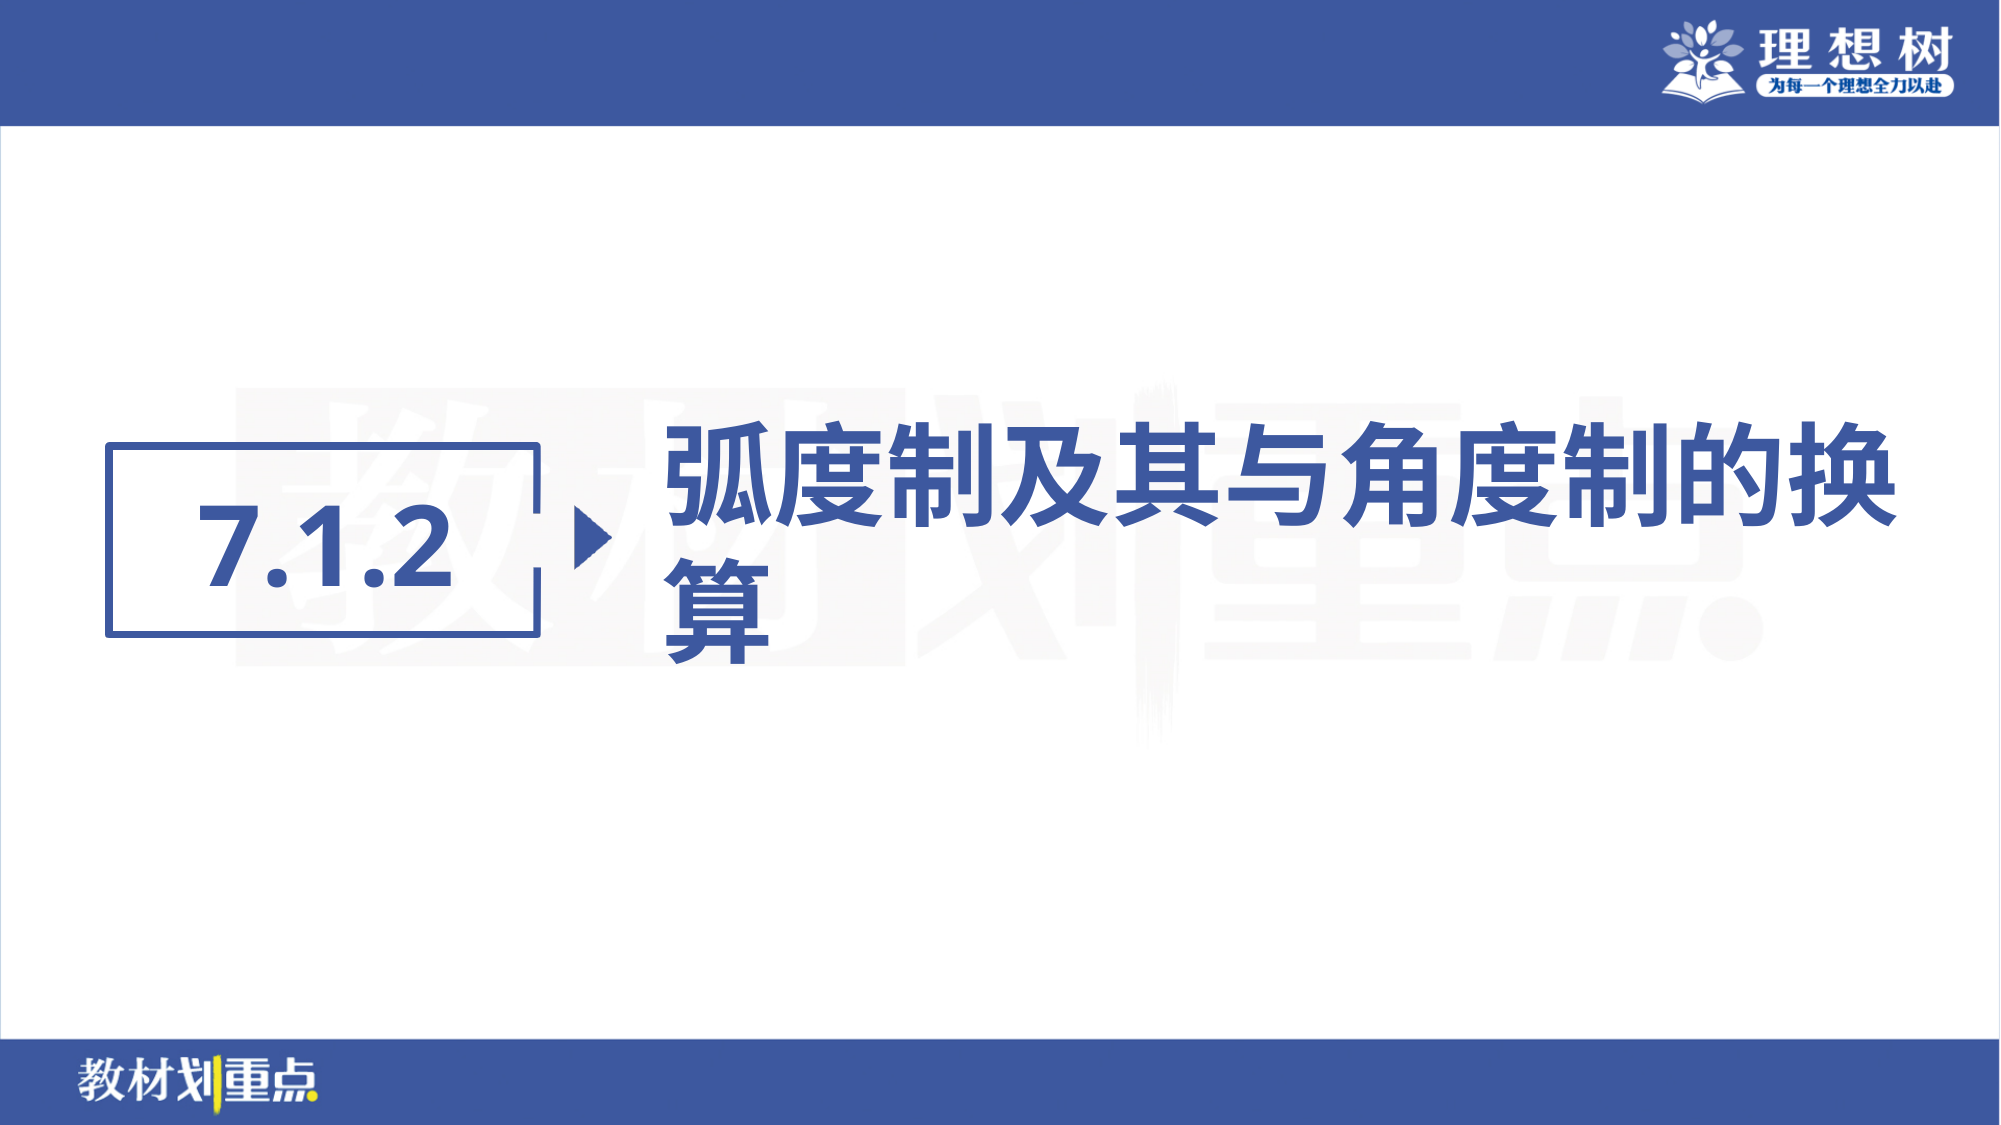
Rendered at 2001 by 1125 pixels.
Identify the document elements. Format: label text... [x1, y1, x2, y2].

picture [0, 0, 2000, 1125]
text_box 弧度制及其与角度制的换 算 [661, 383, 1982, 698]
